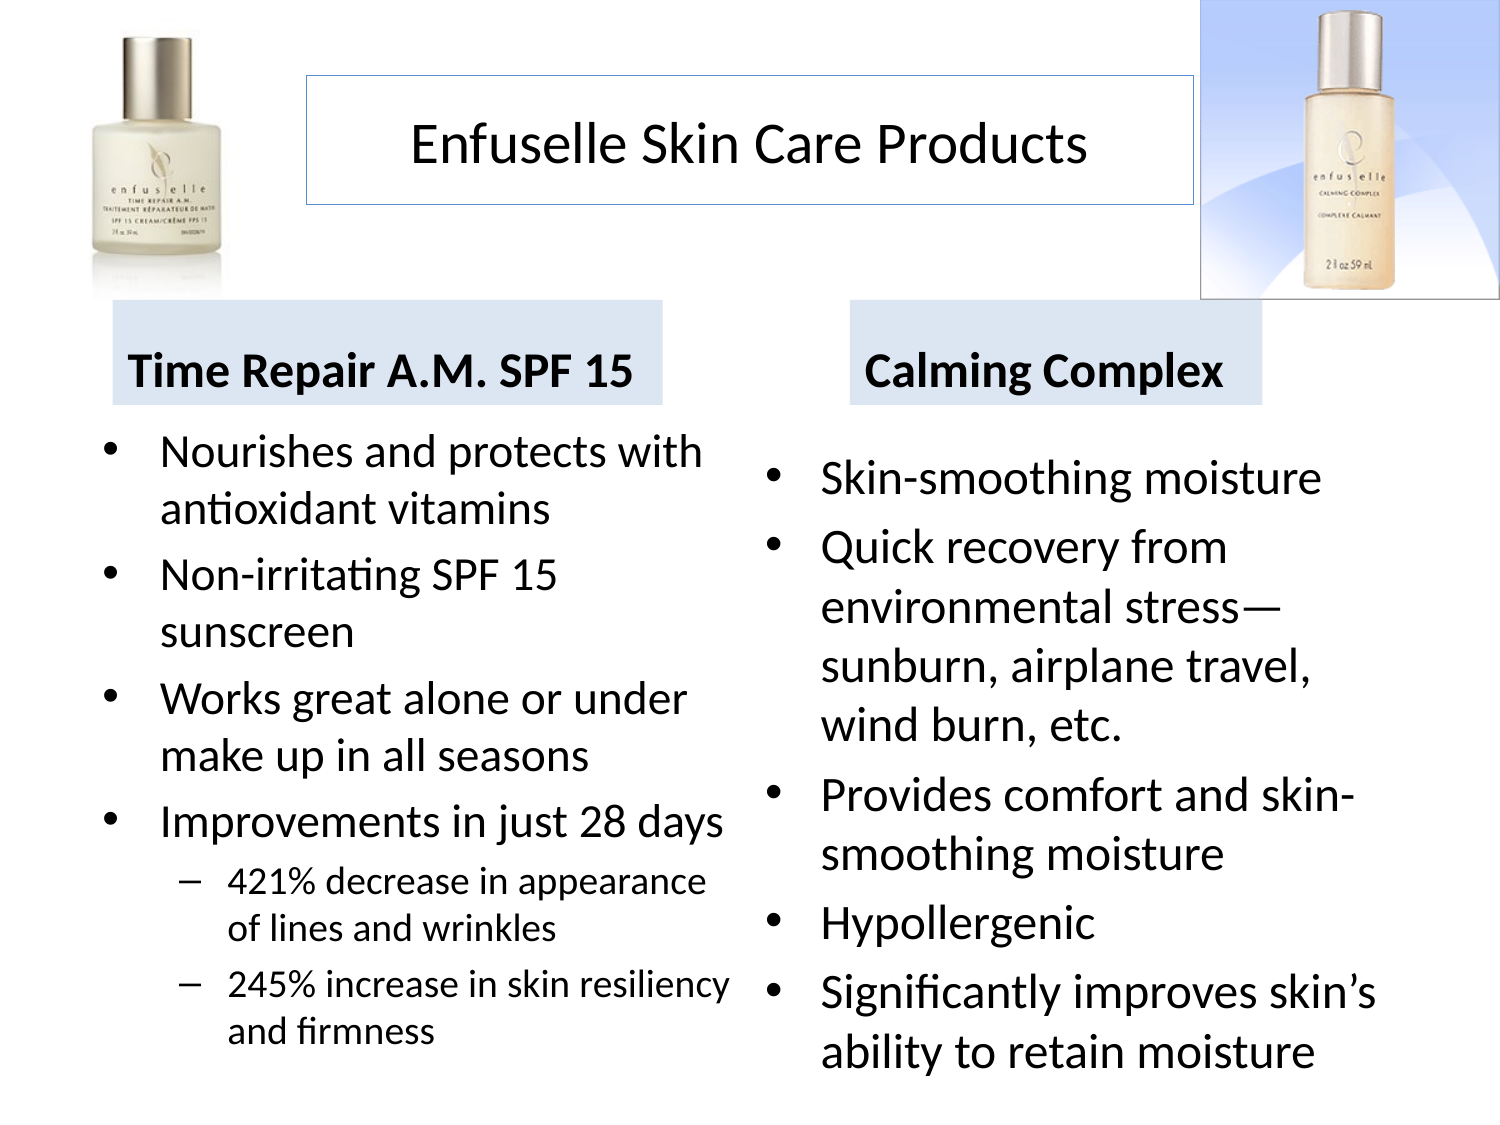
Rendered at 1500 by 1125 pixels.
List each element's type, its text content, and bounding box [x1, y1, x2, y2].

title Enfuselle Skin Care Products [316, 75, 1194, 205]
list Time Repair A.M. SPF 15 [112, 299, 663, 405]
picture [1199, 0, 1500, 301]
list Calming Complex [849, 299, 1263, 405]
list Skin-smoothing moisture Quick recovery from environmental stress—sunburn, airplane travel, wind burn, etc. Provides comfort and skin-smoothing moisture Hypollergenic Significantly improves skin’s ability to retain moisture [750, 437, 1413, 1086]
list Nourishes and protects with antioxidant vitamins Non-irritating SPF 15 sunscreen Works great alone or under make up in all seasons Improvements in just 28 days 421% decrease in appearance of lines and wrinkles 245% increase in skin resiliency and firmness [87, 412, 750, 1061]
picture [0, 0, 313, 313]
